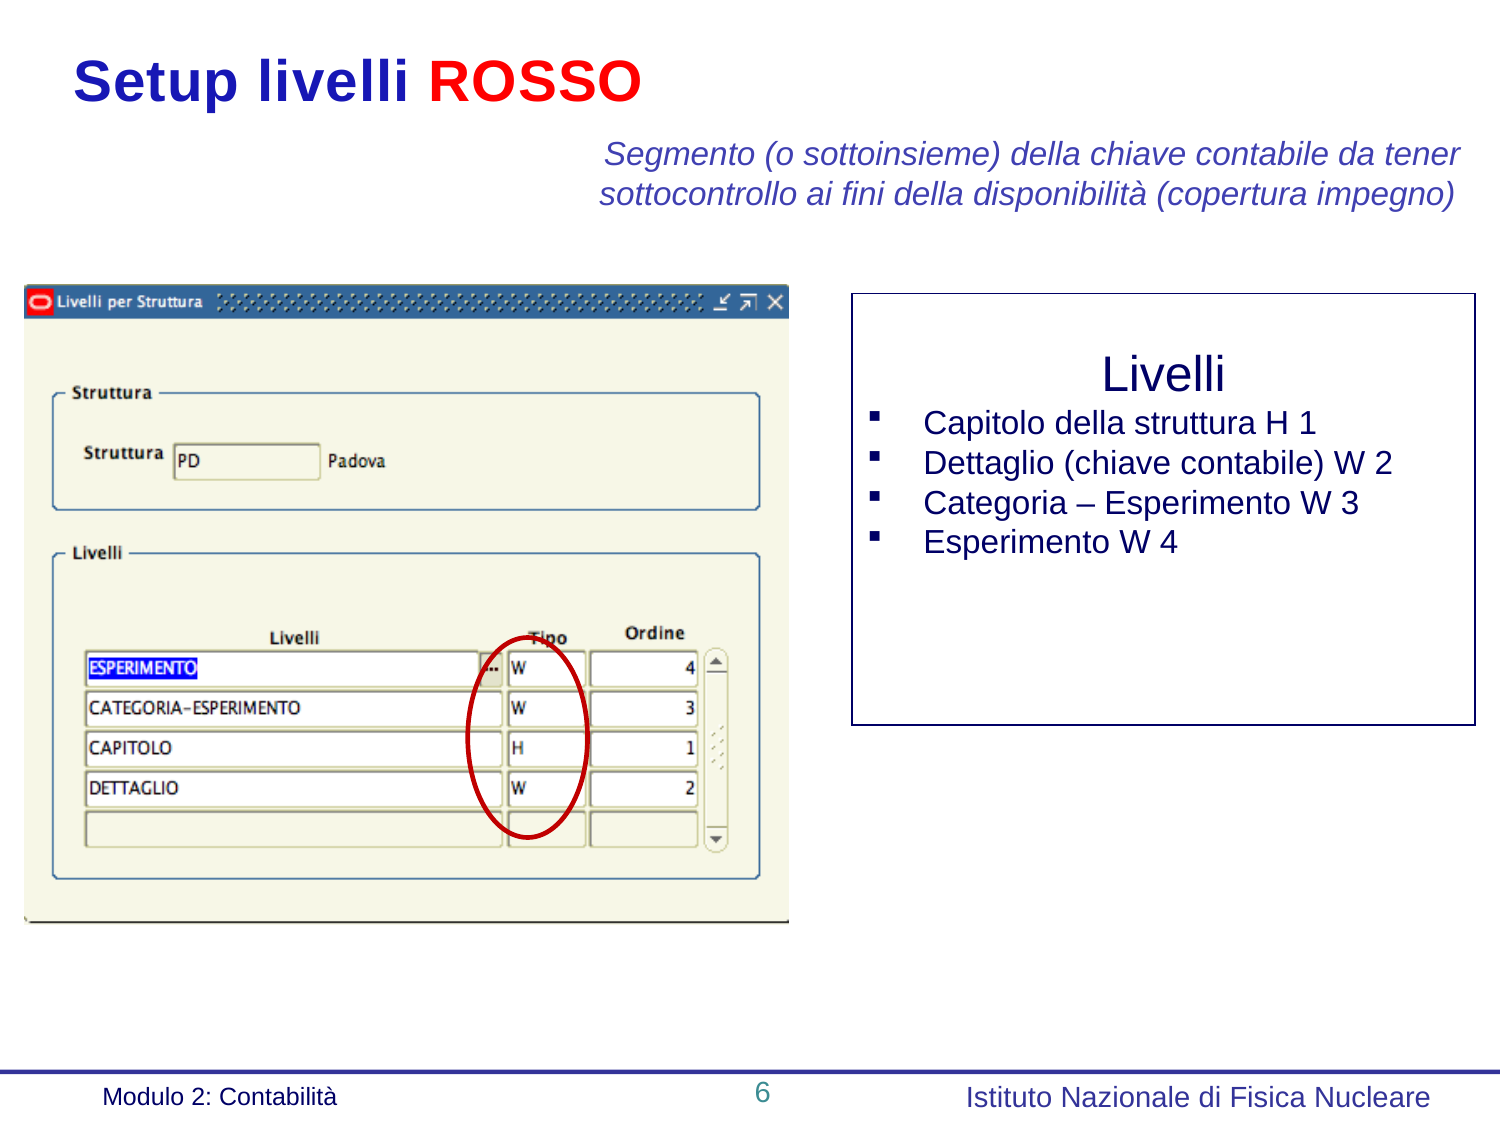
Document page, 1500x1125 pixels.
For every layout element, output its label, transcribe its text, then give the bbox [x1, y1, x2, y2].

text_box Modulo 2: Contabilità [0, 1072, 622, 1125]
text_box Segmento (o sottoinsieme) della chiave contabile da tener sottocontrollo ai fini della disponibilità (copertura impegno) [565, 124, 1500, 220]
text_box 6 [698, 1065, 786, 1071]
text_box 6 [698, 1072, 786, 1125]
text_box Istituto Nazionale di Fisica Nucleare [879, 1072, 1447, 1125]
text_box Setup livelli ROSSO [58, 35, 659, 121]
text_box Istituto Nazionale di Fisica Nucleare [879, 1065, 1447, 1071]
text_box Livelli Capitolo della struttura H 1 Dettaglio (chiave contabile) W 2 Categoria – Esperimento W 3 Esperimento W 4 [851, 293, 1475, 725]
text_box Modulo 2: Contabilità [0, 1066, 622, 1071]
picture [24, 284, 789, 926]
